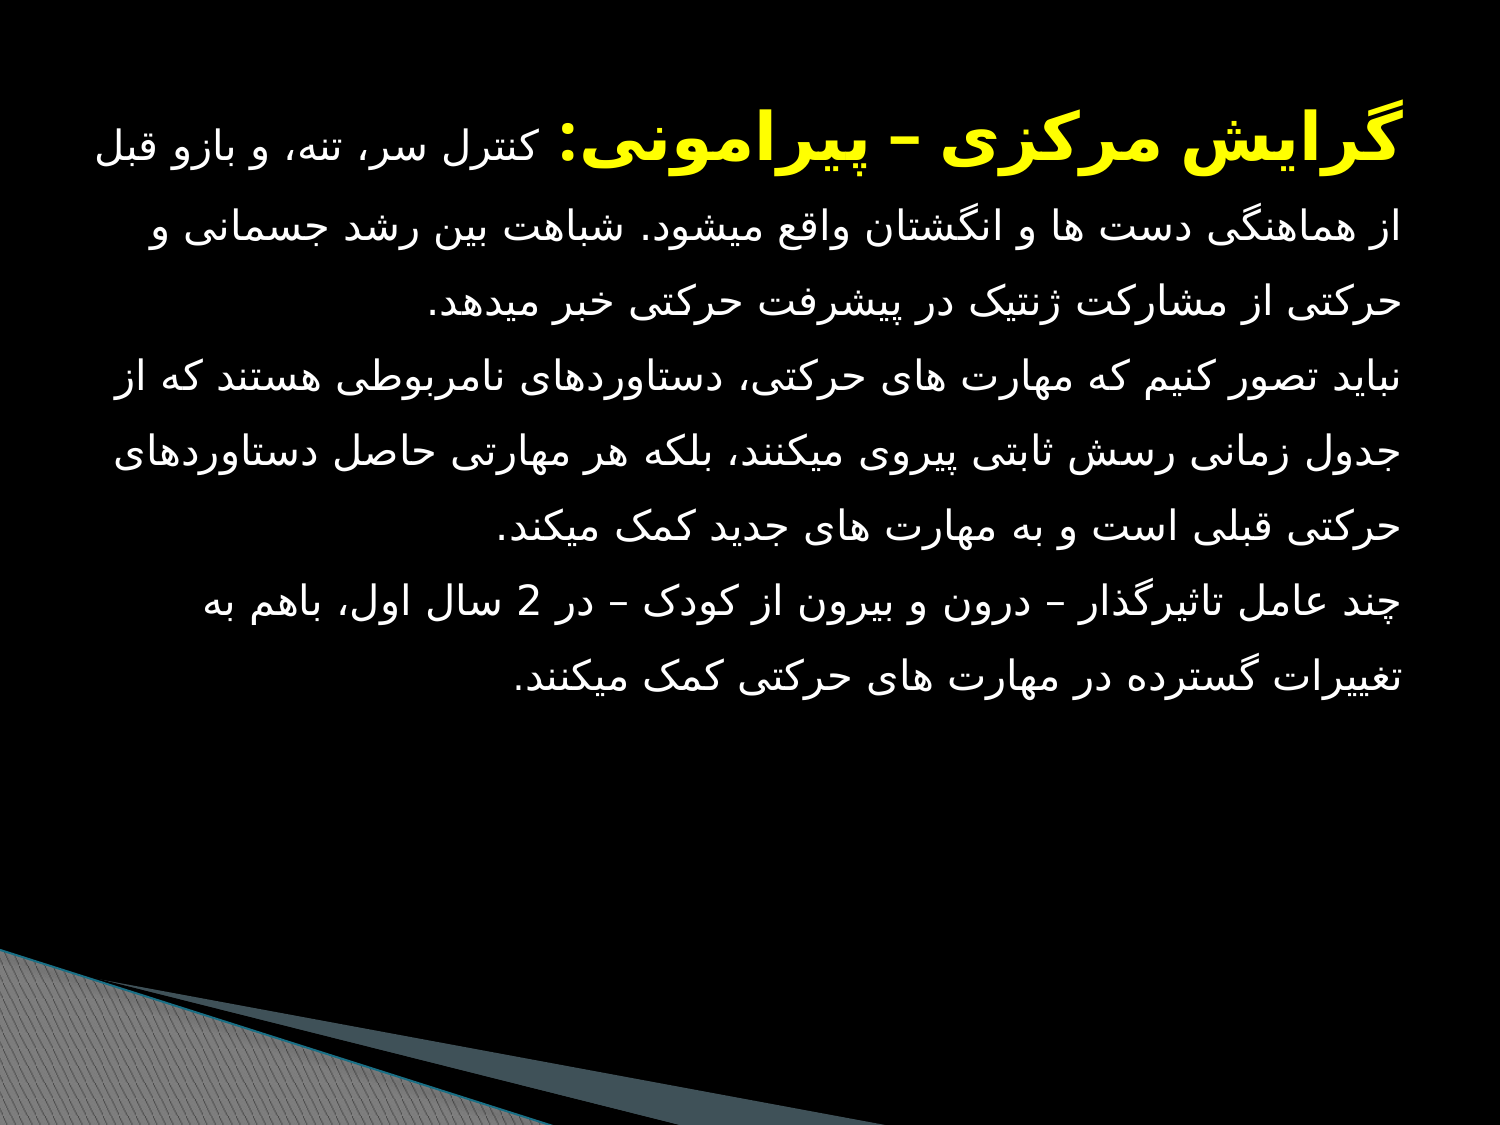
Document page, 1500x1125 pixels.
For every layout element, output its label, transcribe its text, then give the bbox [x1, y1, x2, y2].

text_box گرایش مرکزی – پیرامونی: کنترل سر، تنه، و بازو قبل از هماهنگی دست ها و انگشتان واقع میشود. شباهت بین رشد جسمانی و حرکتی از مشارکت ژنتیک در پیشرفت حرکتی خبر میدهد. نباید تصور کنیم که مهارت های حرکتی، دستاوردهای نامربوطی هستند که از جدول زمانی رسش ثابتی پیروی میکنند، بلکه هر مهارتی حاصل دستاوردهای حرکتی قبلی است و به مهارت های جدید کمک میکند. چند عامل تاثیرگذار – درون و بیرون از کودک – در 2 سال اول، باهم به تغییرات گسترده در مهارت های حرکتی کمک میکنند. [70, 46, 1418, 752]
picture [0, 952, 543, 1125]
